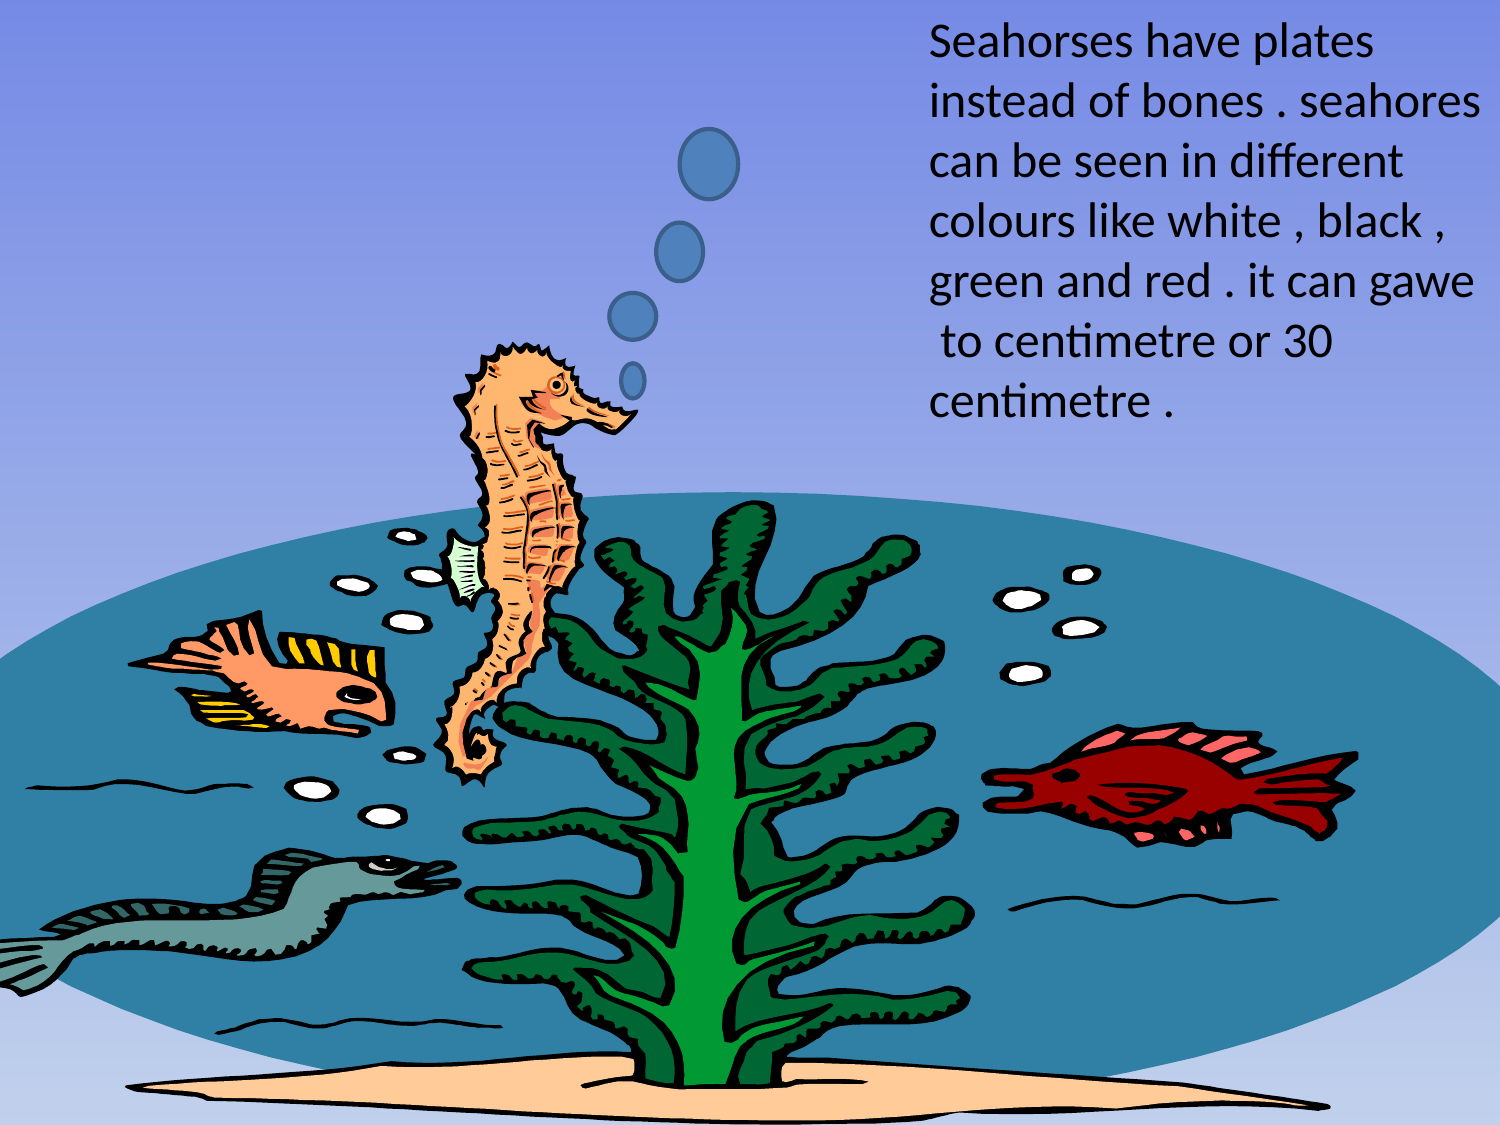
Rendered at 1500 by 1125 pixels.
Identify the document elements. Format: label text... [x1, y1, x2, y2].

text_box Seahorses have plates instead of bones . seahores can be seen in different colours like white , black , green and red . it can gawe to centimetre or 30 centimetre . [913, 0, 1500, 435]
text_box [677, 126, 741, 202]
text_box [654, 220, 706, 284]
picture [0, 339, 1500, 1125]
text_box [607, 290, 659, 341]
